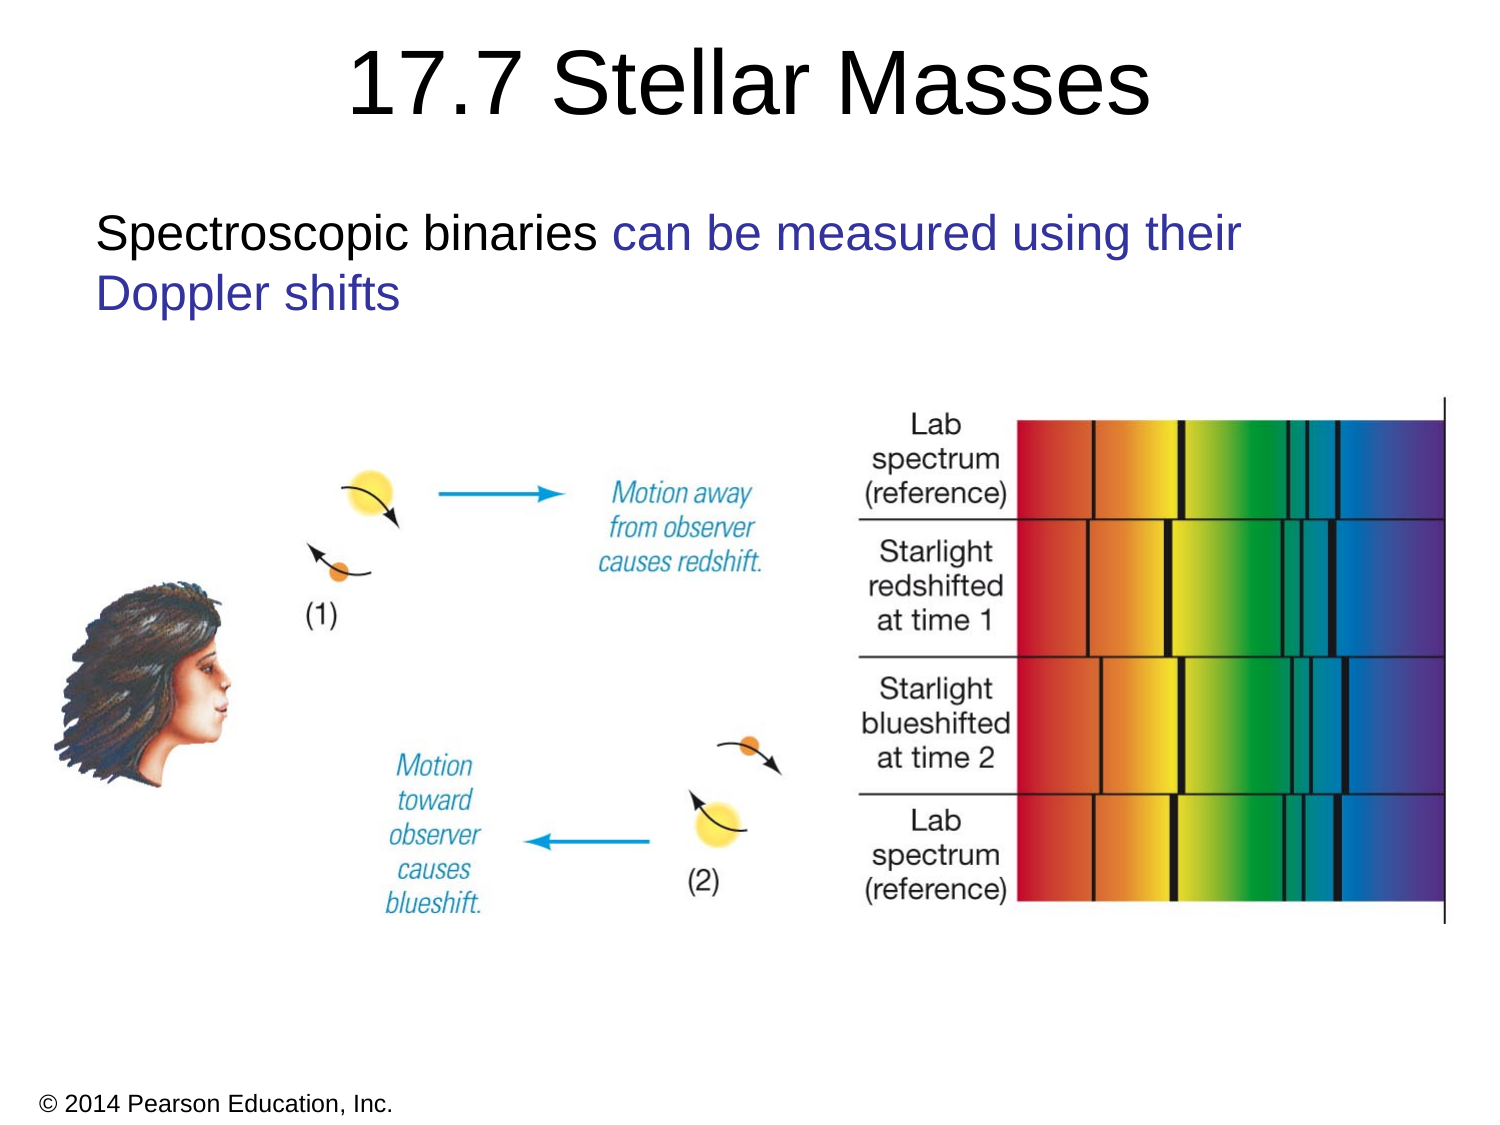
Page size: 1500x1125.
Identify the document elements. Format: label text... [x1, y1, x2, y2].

text_box Spectroscopic binaries can be measured using their Doppler shifts [80, 192, 1419, 328]
picture [44, 387, 1456, 924]
title 17.7 Stellar Masses [112, 0, 1388, 160]
